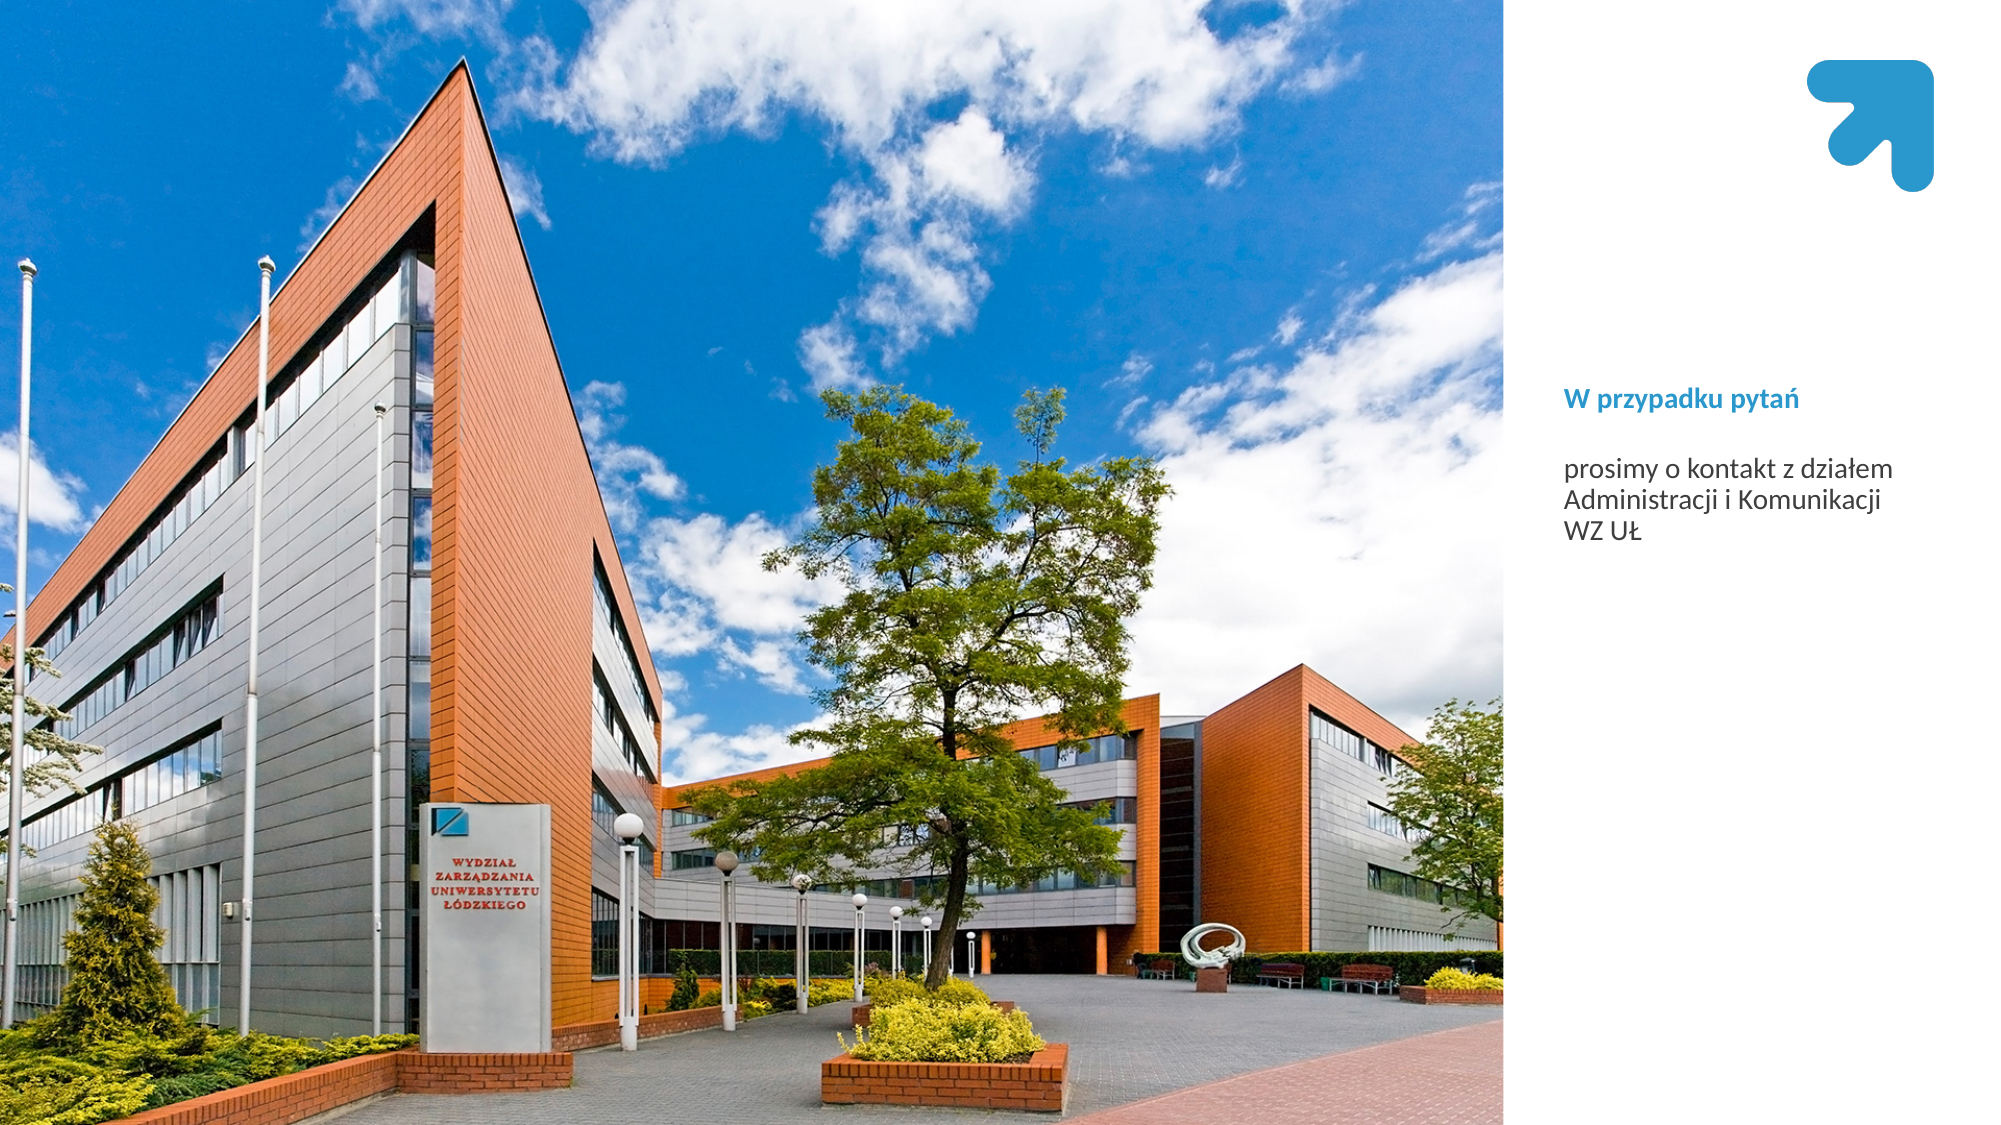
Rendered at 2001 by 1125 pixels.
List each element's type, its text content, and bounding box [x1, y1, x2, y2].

picture [0, 0, 1504, 1125]
list W przypadku pytań [1549, 375, 1939, 427]
picture [1807, 60, 1934, 192]
list prosimy o kontakt z działem Administracji i Komunikacji WZ UŁ [1549, 445, 1939, 1090]
